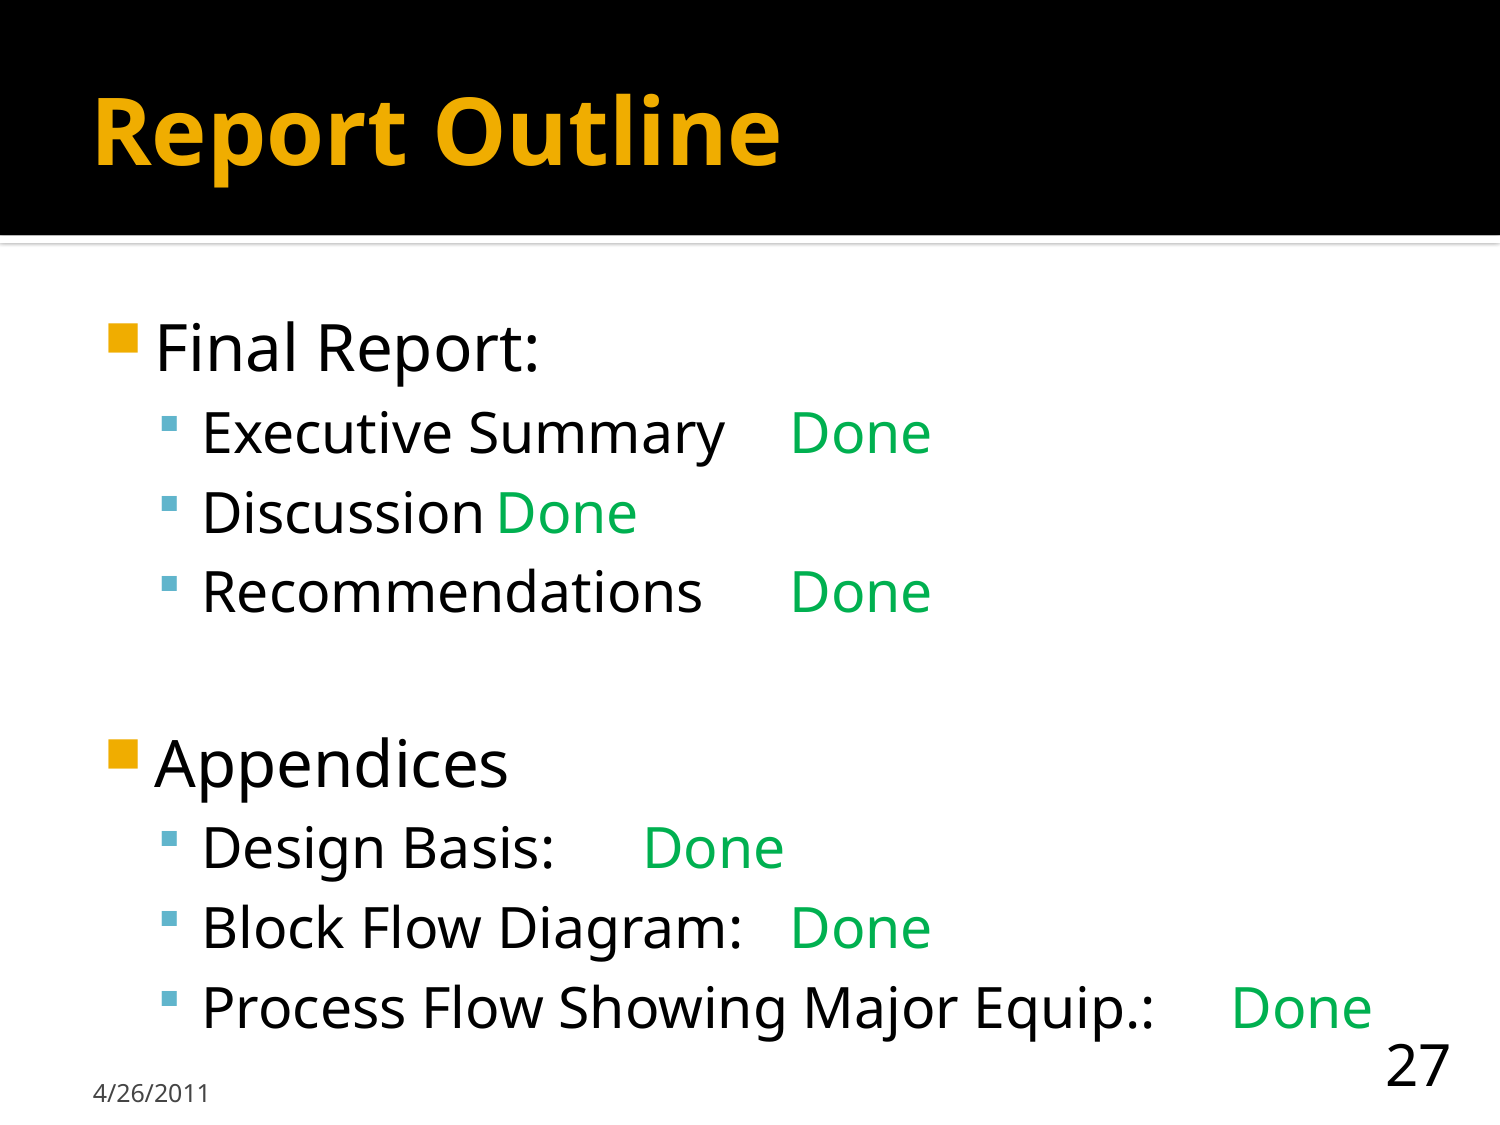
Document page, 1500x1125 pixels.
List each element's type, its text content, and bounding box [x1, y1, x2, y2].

list Final Report: Executive Summary Done Discussion Done Recommendations Done Appendices Design Basis: Done Block Flow Diagram: Done Process Flow Showing Major Equip.: Done [75, 291, 1425, 1050]
title Report Outline [75, 25, 1425, 231]
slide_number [75, 1062, 425, 1108]
slide_number 27 [1345, 1062, 1467, 1108]
